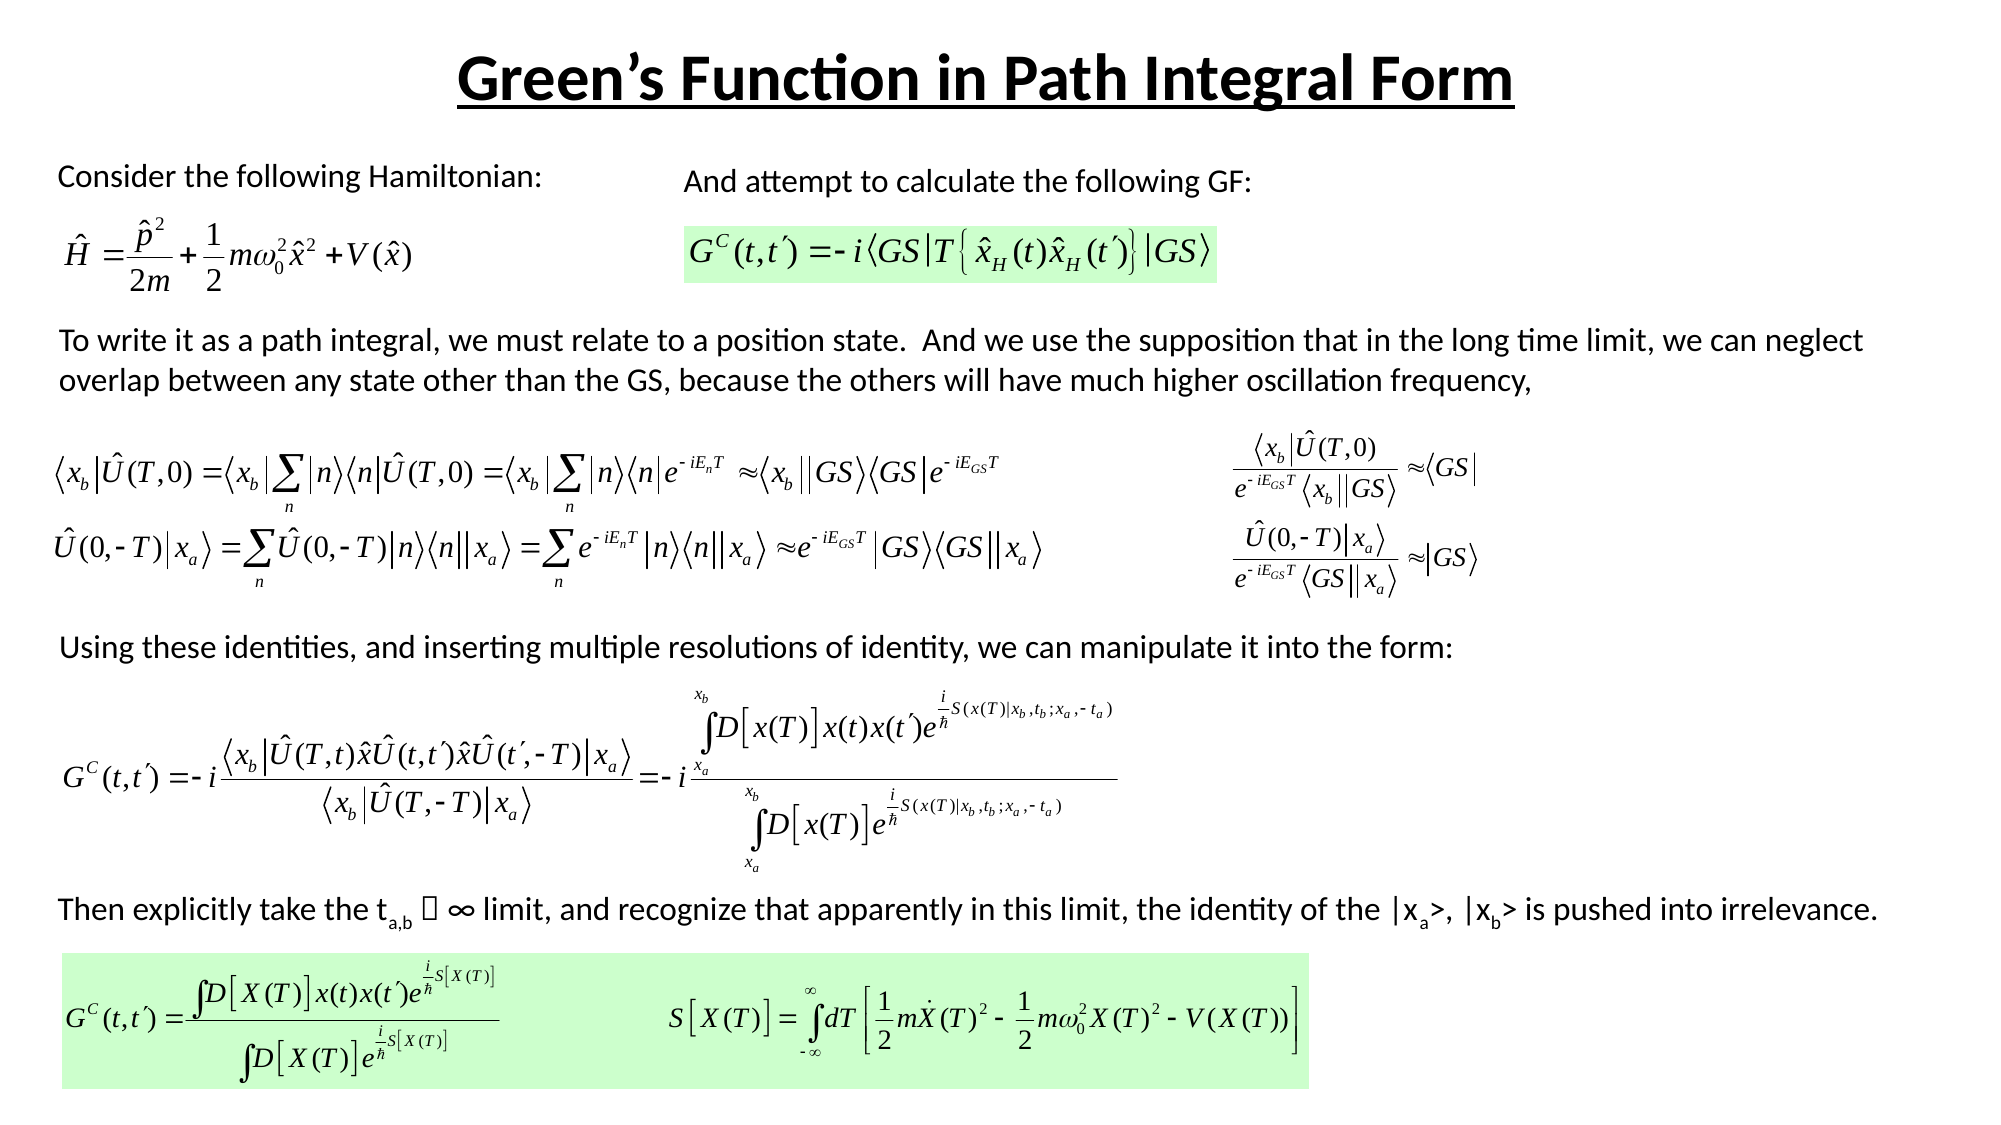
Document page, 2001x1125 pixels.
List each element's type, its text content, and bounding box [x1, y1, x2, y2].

text_box Then explicitly take the ta,b  ∞ limit, and recognize that apparently in this limit, the identity of the |xa>, |xb> is pushed into irrelevance. [42, 880, 1942, 941]
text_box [684, 225, 1217, 283]
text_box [58, 679, 1123, 880]
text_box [61, 952, 1309, 1089]
text_box Using these identities, and inserting multiple resolutions of identity, we can manipulate it into the form: [44, 618, 1575, 673]
text_box Green’s Function in Path Integral Form [442, 26, 1553, 122]
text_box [50, 445, 1048, 595]
text_box Consider the following Hamiltonian: [42, 147, 574, 202]
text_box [58, 207, 418, 300]
text_box To write it as a path integral, we must relate to a position state. And we use the supposition that in the long time limit, we can neglect overlap between any state other than the GS, because the others will have much higher oscillation frequency, [44, 310, 1887, 406]
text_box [1228, 425, 1483, 602]
text_box And attempt to calculate the following GF: [668, 152, 1332, 207]
